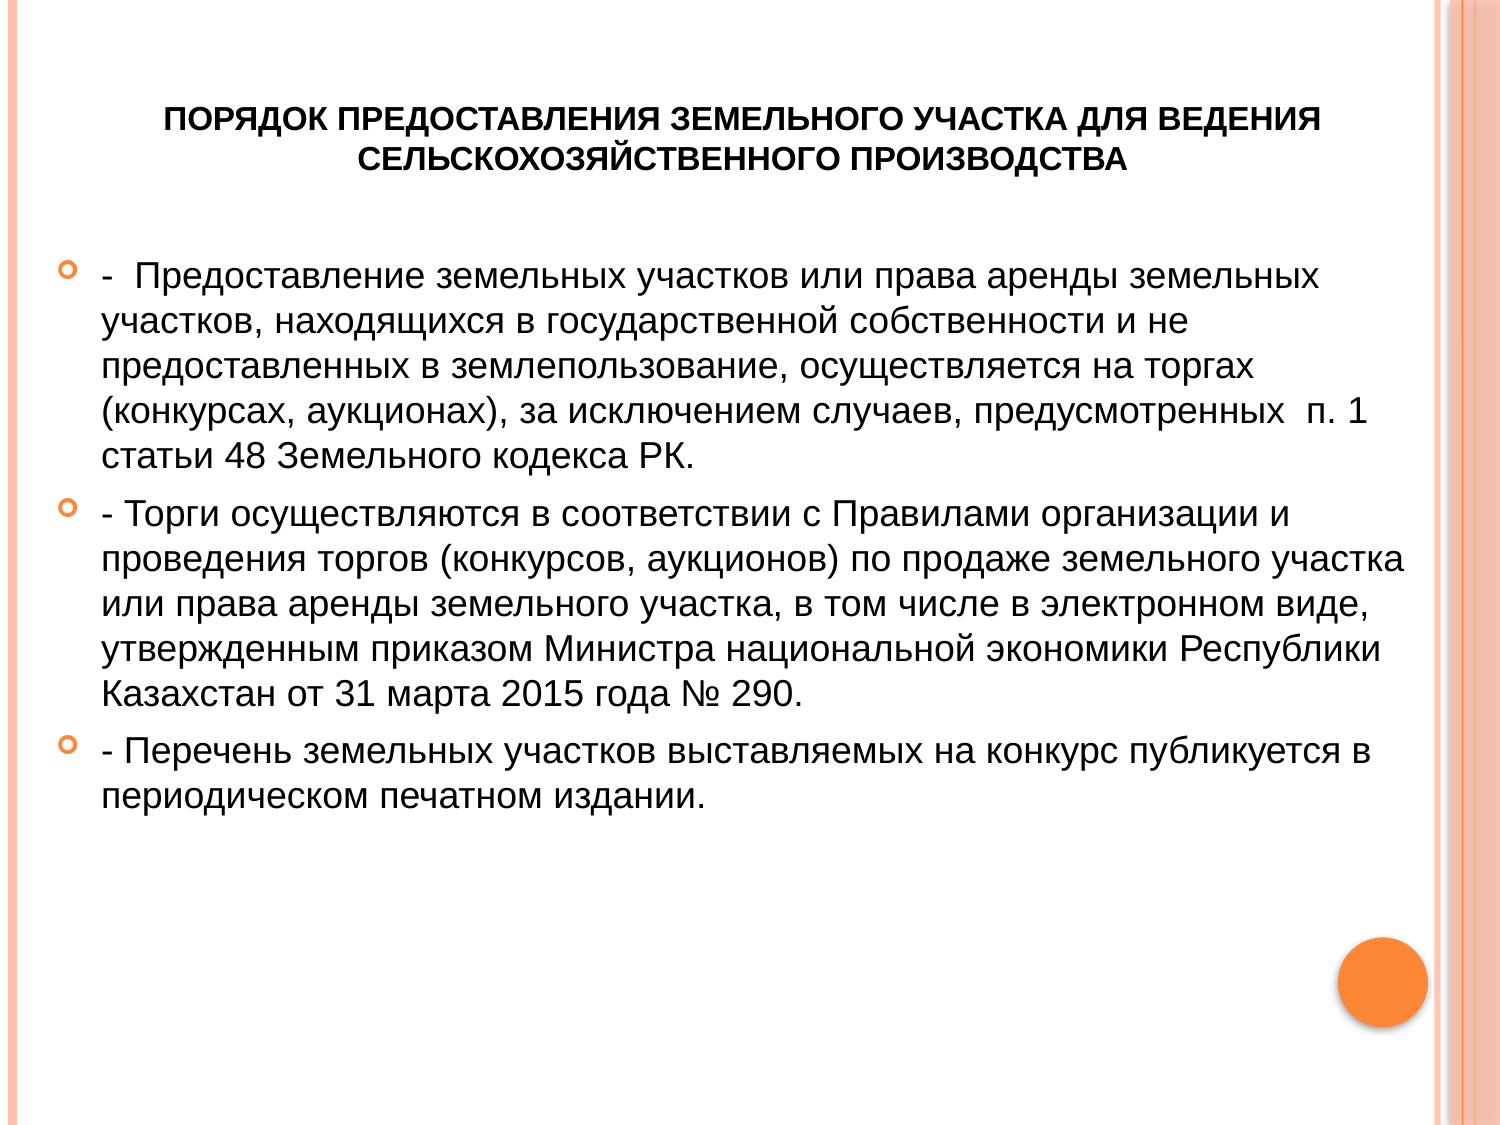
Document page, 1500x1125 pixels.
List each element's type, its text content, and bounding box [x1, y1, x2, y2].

title Порядок предоставления земельного участка для ведения сельскохозяйственного производства [75, 45, 1412, 185]
list - Предоставление земельных участков или права аренды земельных участков, находящихся в государственной собственности и не предоставленных в землепользование, осуществляется на торгах (конкурсах, аукционах), за исключением случаев, предусмотренных п. 1 статьи 48 Земельного кодекса РК. - Торги осуществляются в соответствии с Правилами организации и проведения торгов (конкурсов, аукционов) по продаже земельного участка или права аренды земельного участка, в том числе в электронном виде, утвержденным приказом Министра национальной экономики Республики Казахстан от 31 марта 2015 года № 290. - Перечень земельных участков выставляемых на конкурс публикуется в периодическом печатном издании. [41, 243, 1436, 917]
